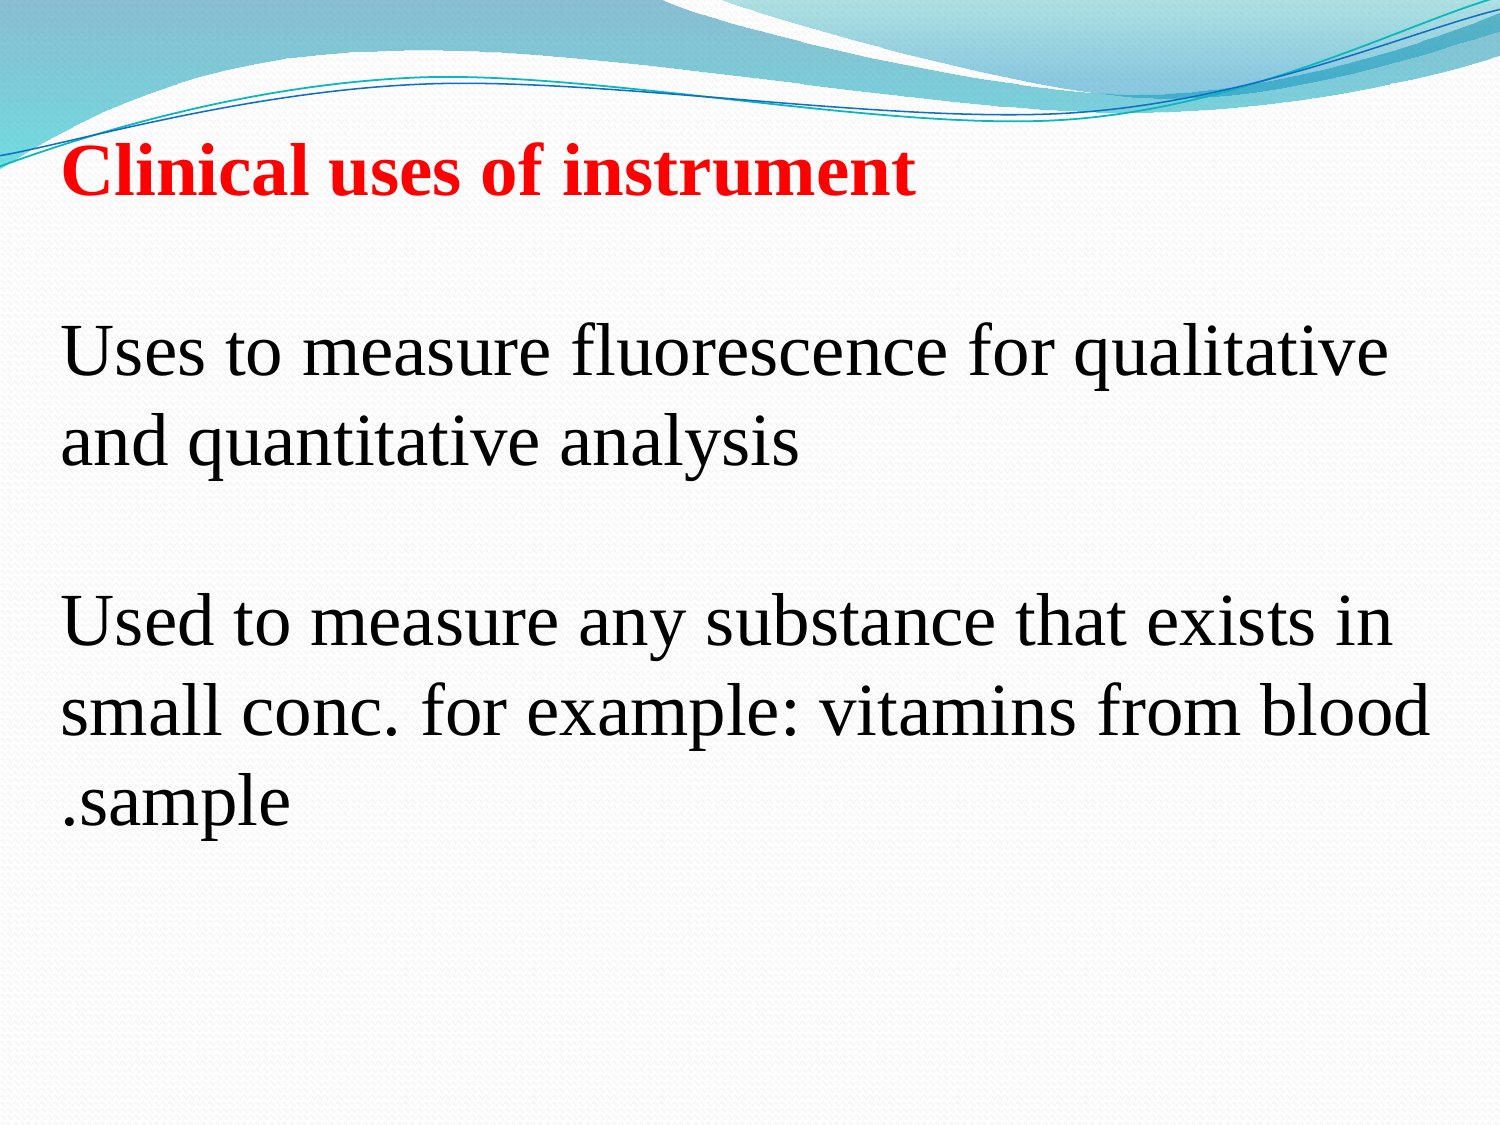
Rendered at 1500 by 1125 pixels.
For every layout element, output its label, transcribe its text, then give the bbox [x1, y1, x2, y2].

text_box Clinical uses of instrument Uses to measure fluorescence for qualitative and quantitative analysis Used to measure any substance that exists in small conc. for example: vitamins from blood sample. [45, 113, 1499, 849]
